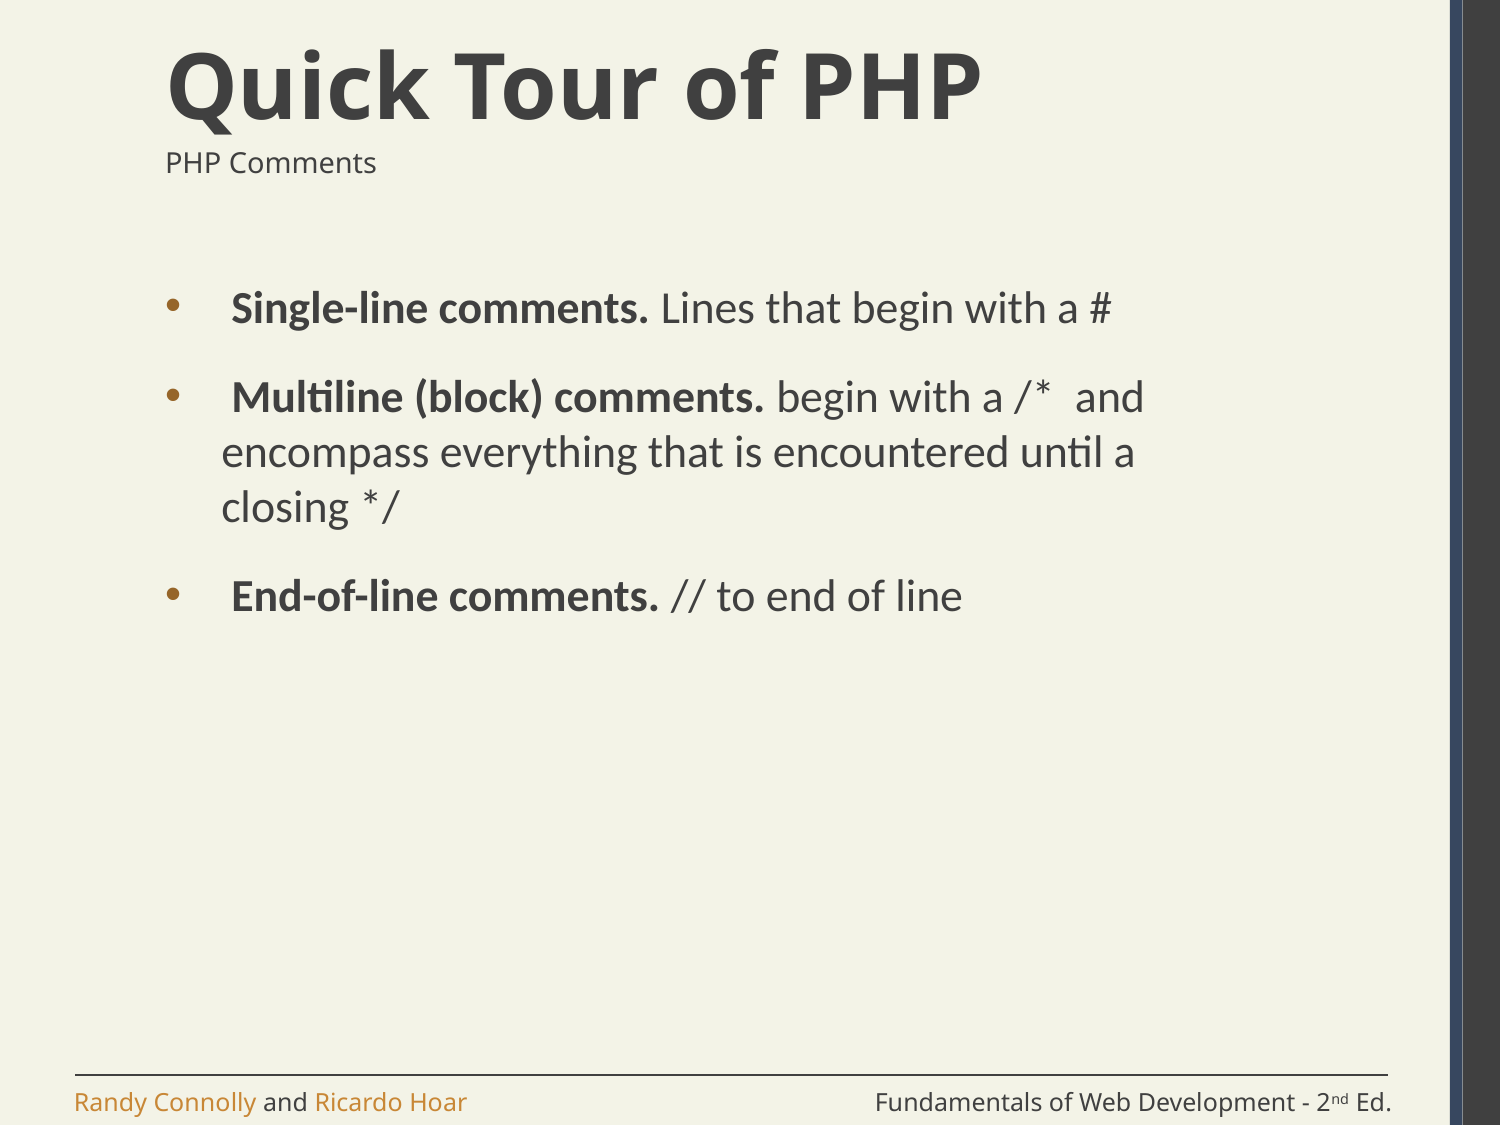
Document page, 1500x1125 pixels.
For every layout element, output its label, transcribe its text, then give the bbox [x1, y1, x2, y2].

list Single-line comments. Lines that begin with a # Multiline (block) comments. begin with a /* and encompass everything that is encountered until a closing */ End-of-line comments. // to end of line [150, 270, 1200, 1013]
title Quick Tour of PHP [150, 20, 1425, 188]
list PHP Comments [150, 137, 1200, 188]
